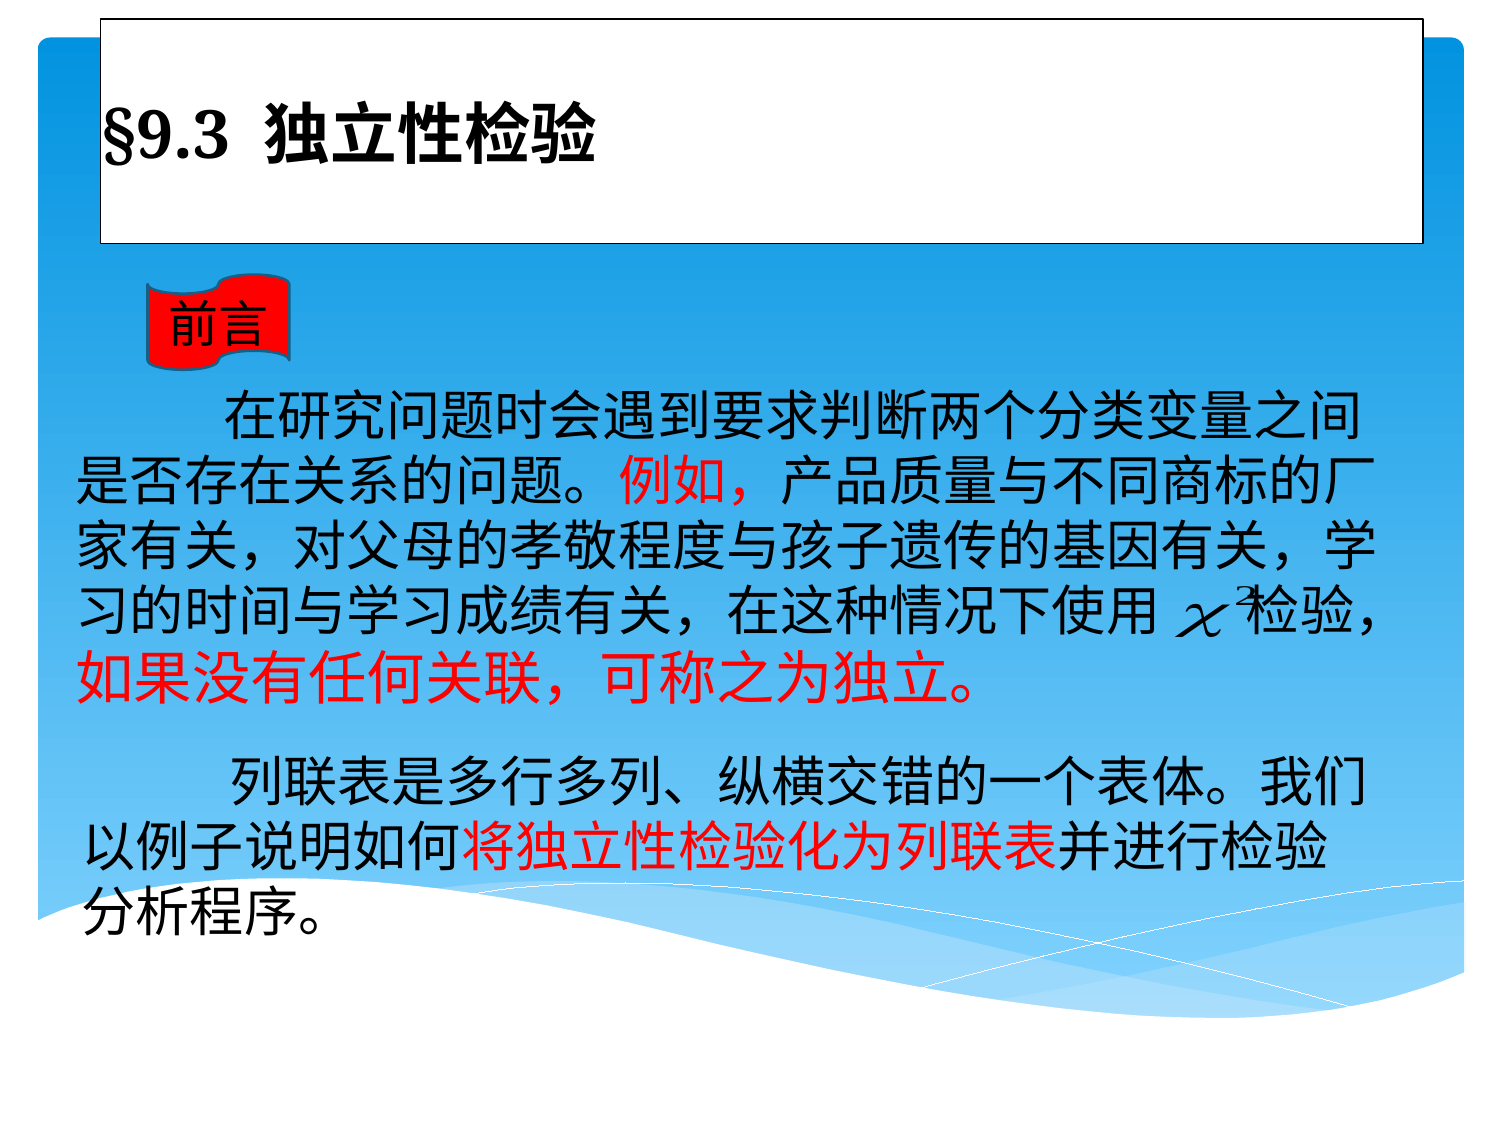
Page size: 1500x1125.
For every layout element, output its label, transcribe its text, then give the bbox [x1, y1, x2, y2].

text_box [1163, 574, 1273, 647]
text_box 列联表是多行多列、纵横交错的一个表体。我们以例子说明如何将独立性检验化为列联表并进行检验分析程序。 [66, 739, 1390, 981]
title §9.3 独立性检验 [100, 19, 1424, 244]
text_box 在研究问题时会遇到要求判断两个分类变量之间是否存在关系的问题。例如，产品质量与不同商标的厂家有关，对父母的孝敬程度与孩子遗传的基因有关，学习的时间与学习成绩有关，在这种情况下使用 检验，如果没有任何关联，可称之为独立。 [60, 374, 1396, 716]
text_box 前言 [146, 273, 291, 372]
